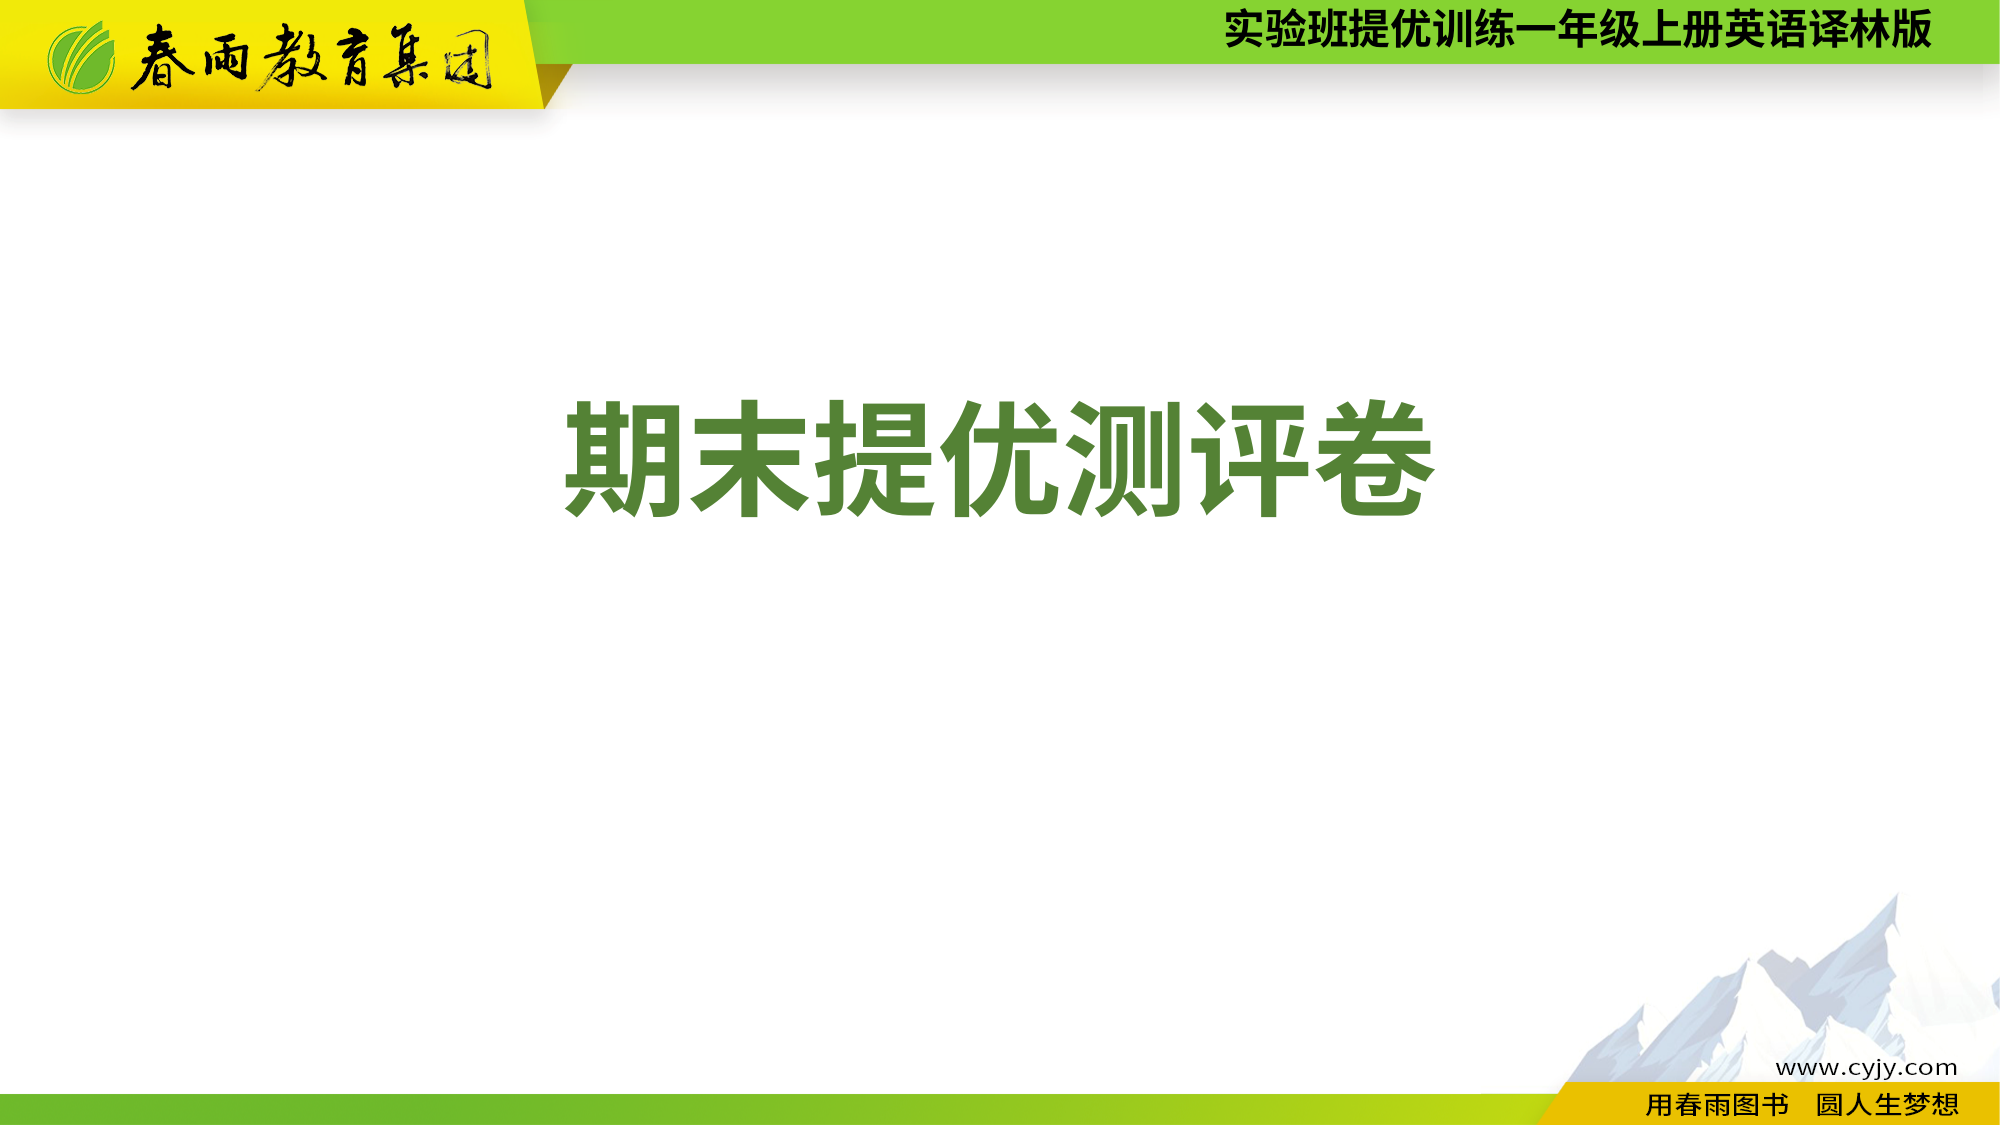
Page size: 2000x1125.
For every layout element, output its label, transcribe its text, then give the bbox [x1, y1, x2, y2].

picture [0, 539, 2000, 1125]
picture [0, 0, 2000, 298]
text_box 期末提优测评卷 [0, 298, 2000, 539]
